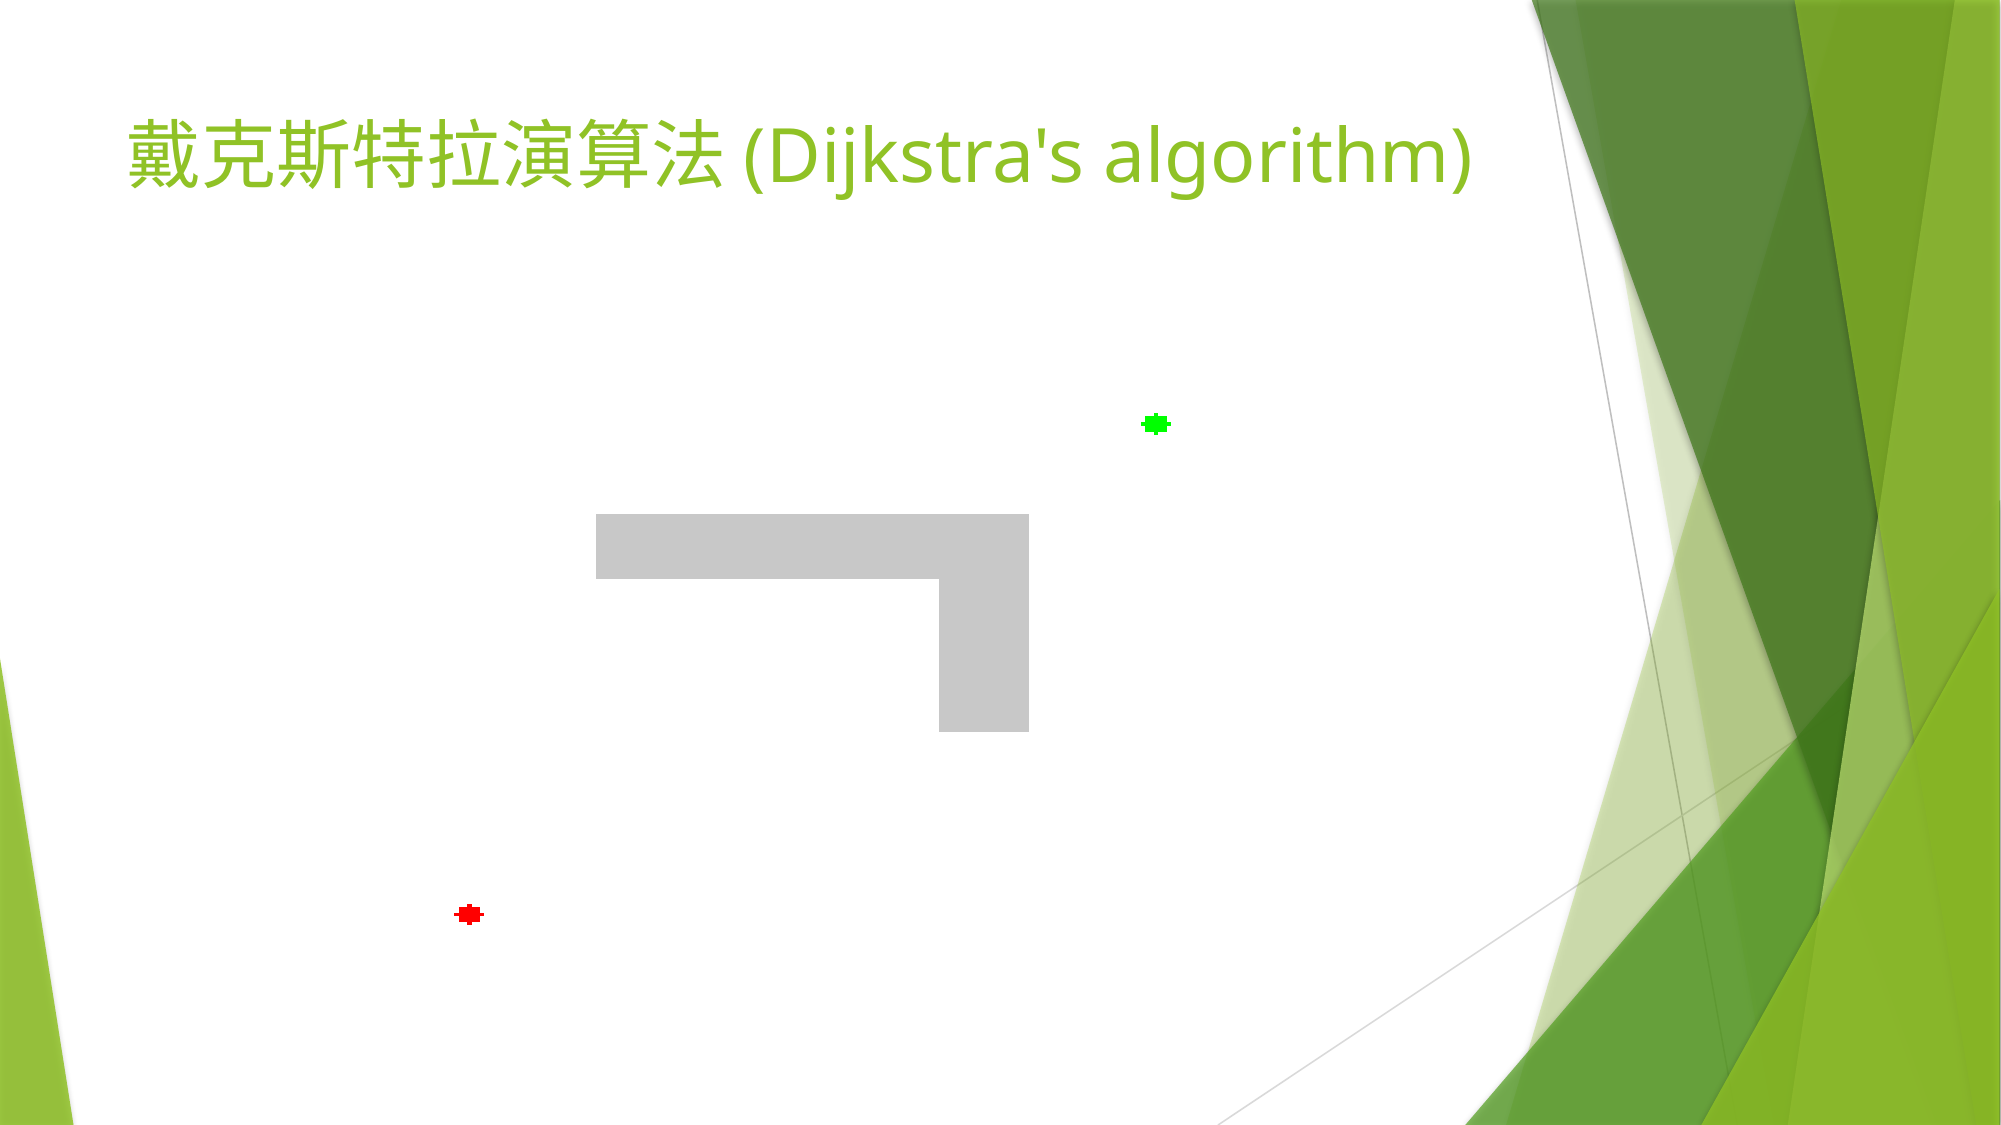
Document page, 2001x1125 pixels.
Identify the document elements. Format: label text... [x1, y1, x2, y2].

title 戴克斯特拉演算法(Dijkstra's algorithm) [111, 99, 1522, 317]
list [381, 334, 1283, 979]
